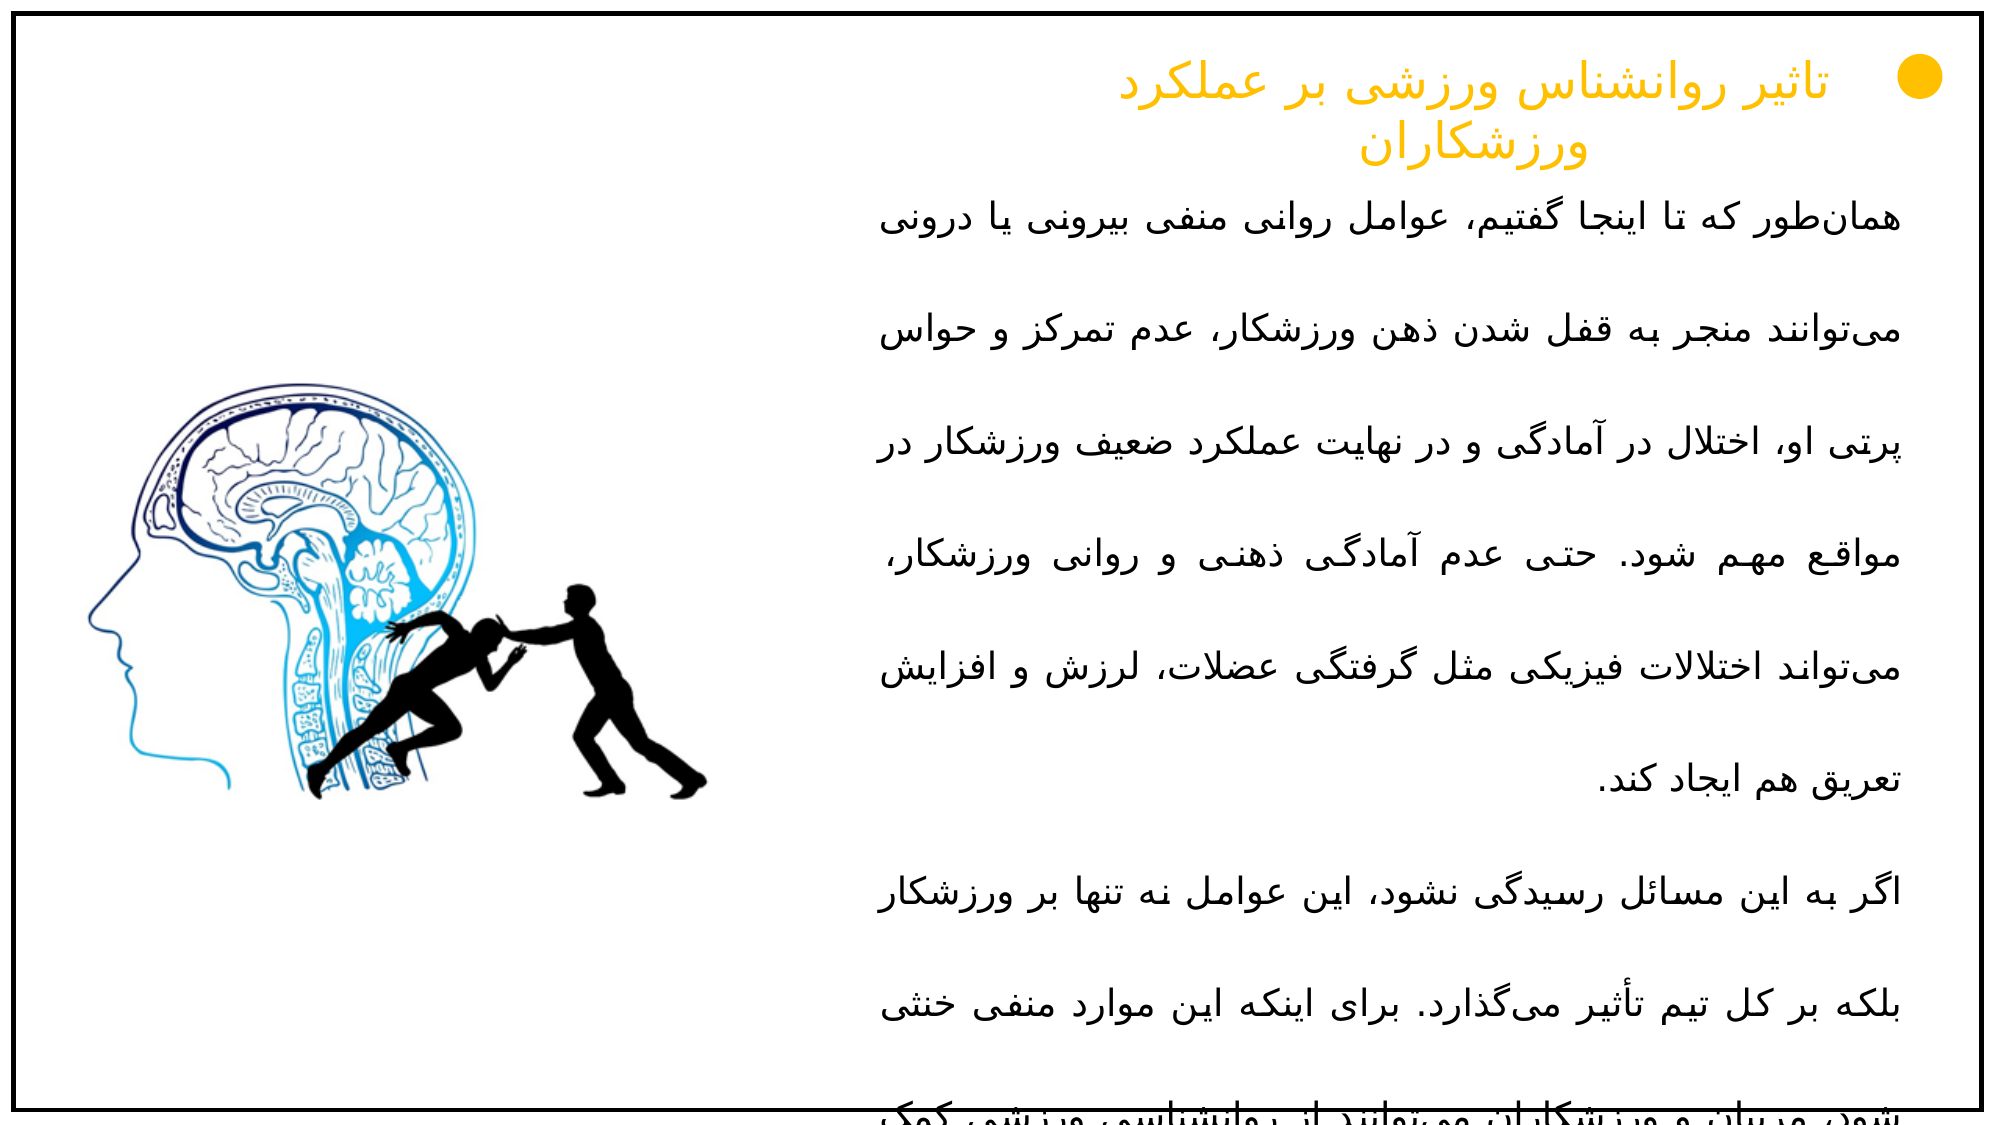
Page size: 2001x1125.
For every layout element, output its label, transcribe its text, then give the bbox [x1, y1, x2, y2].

text_box تاثیر روانشناس ورزشی بر عملکرد ورزشکاران [1041, 40, 1908, 116]
text_box همان‌طور که تا اینجا گفتیم، عوامل روانی منفی بیرونی یا درونی می‌توانند منجر به قفل شدن ذهن ورزشکار، عدم تمرکز و حواس پرتی او، اختلال در آمادگی و در نهایت عملکرد ضعیف ورزشکار در مواقع مهم شود. حتی عدم آمادگی ذهنی و روانی ورزشکار، می‌تواند اختلالات فیزیکی مثل گرفتگی عضلات، لرزش و افزایش تعریق هم ایجاد کند. اگر به این مسائل رسیدگی نشود، این عوامل نه تنها بر ورزشکار بلکه بر کل تیم تأثیر می‌گذارد. برای اینکه این موارد منفی خنثی شود، مربیان و ورزشکاران می‌توانند از روانشناسی ورزشی کمک بگیرند و بر تاکتیک‌هایی مانند هدف گذاری، عادت سازی، آرامش ذهنی و اعتماد به نفس خود متمرکز شوند. [862, 116, 1917, 1125]
picture [83, 176, 723, 964]
